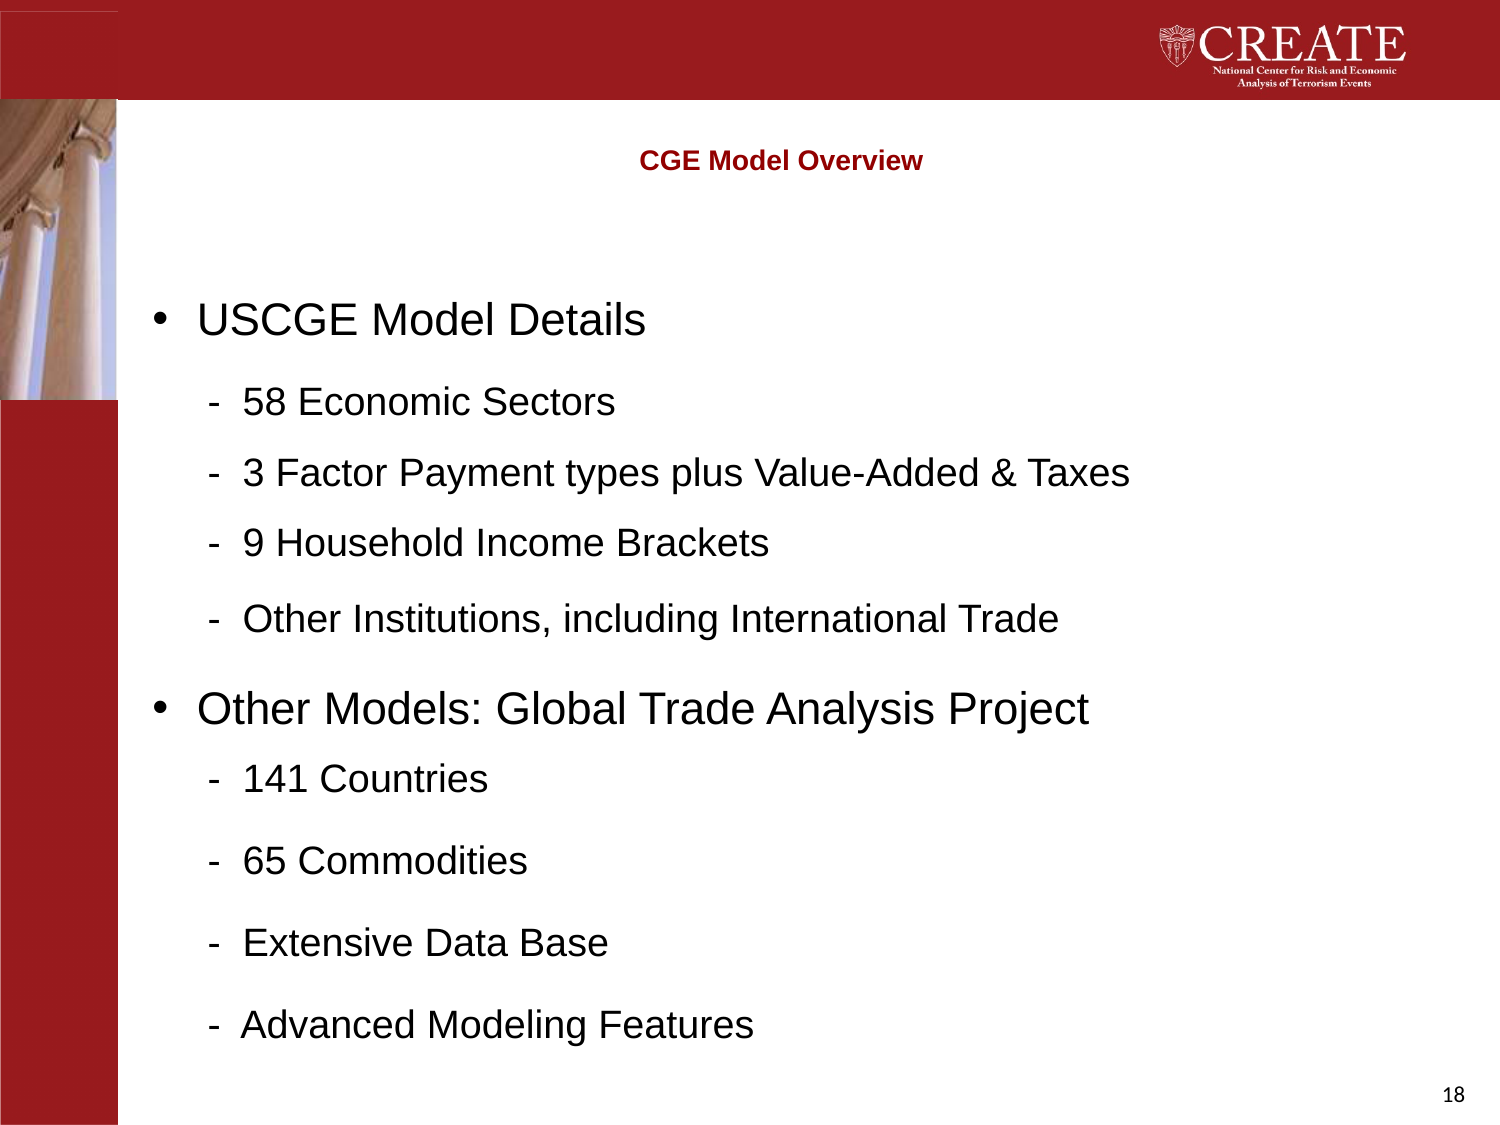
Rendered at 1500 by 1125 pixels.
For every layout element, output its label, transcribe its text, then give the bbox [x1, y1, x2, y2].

list USCGE Model Details - 58 Economic Sectors - 3 Factor Payment types plus Value-Added & Taxes - 9 Household Income Brackets - Other Institutions, including International Trade Other Models: Global Trade Analysis Project - 141 Countries - 65 Commodities - Extensive Data Base - Advanced Modeling Features [137, 249, 1500, 1125]
title CGE Model Overview [125, 99, 1438, 213]
picture [0, 0, 1500, 1124]
